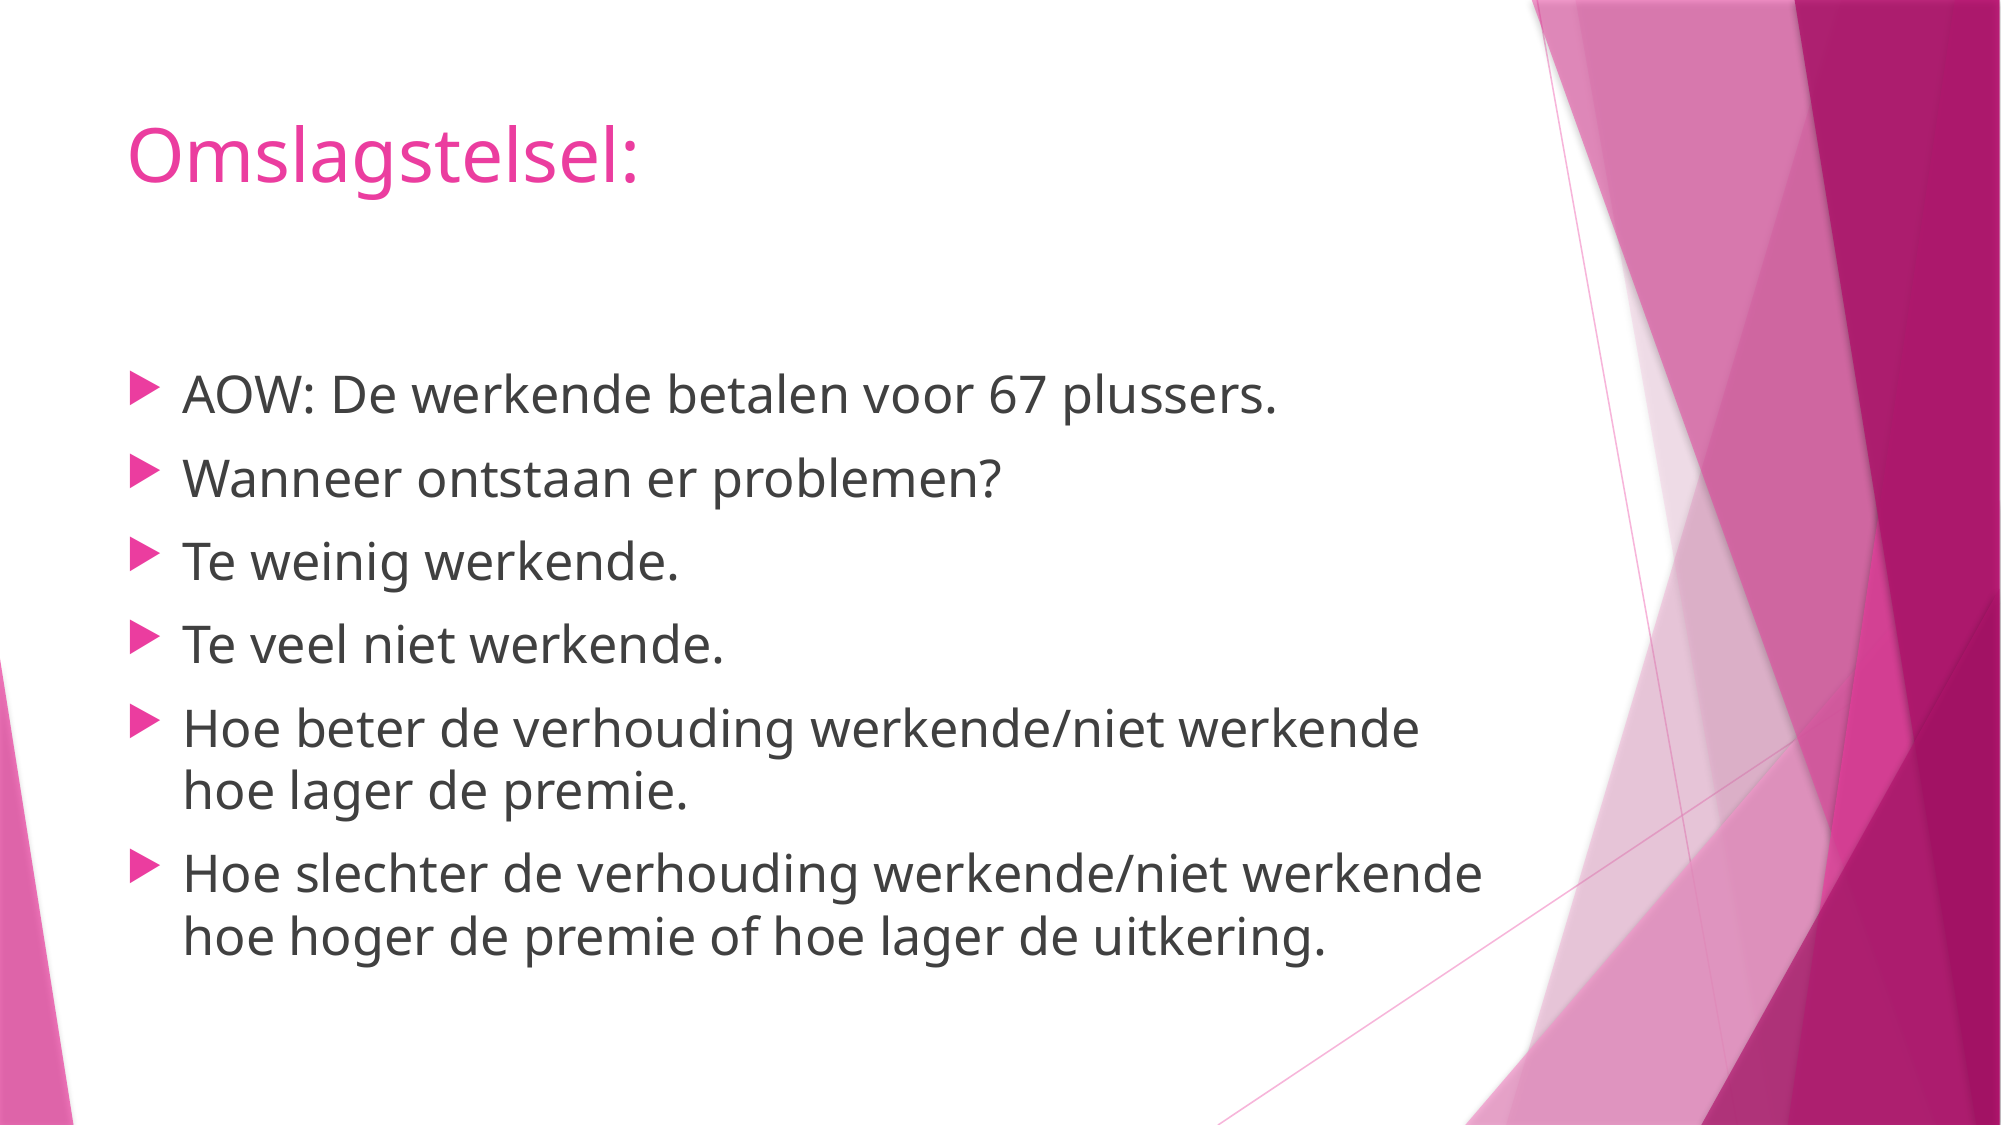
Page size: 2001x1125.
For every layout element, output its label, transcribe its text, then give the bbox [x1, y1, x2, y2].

title Omslagstelsel: [111, 99, 1522, 317]
list AOW: De werkende betalen voor 67 plussers. Wanneer ontstaan er problemen? Te weinig werkende. Te veel niet werkende. Hoe beter de verhouding werkende/niet werkende hoe lager de premie. Hoe slechter de verhouding werkende/niet werkende hoe hoger de premie of hoe lager de uitkering. [111, 354, 1522, 992]
